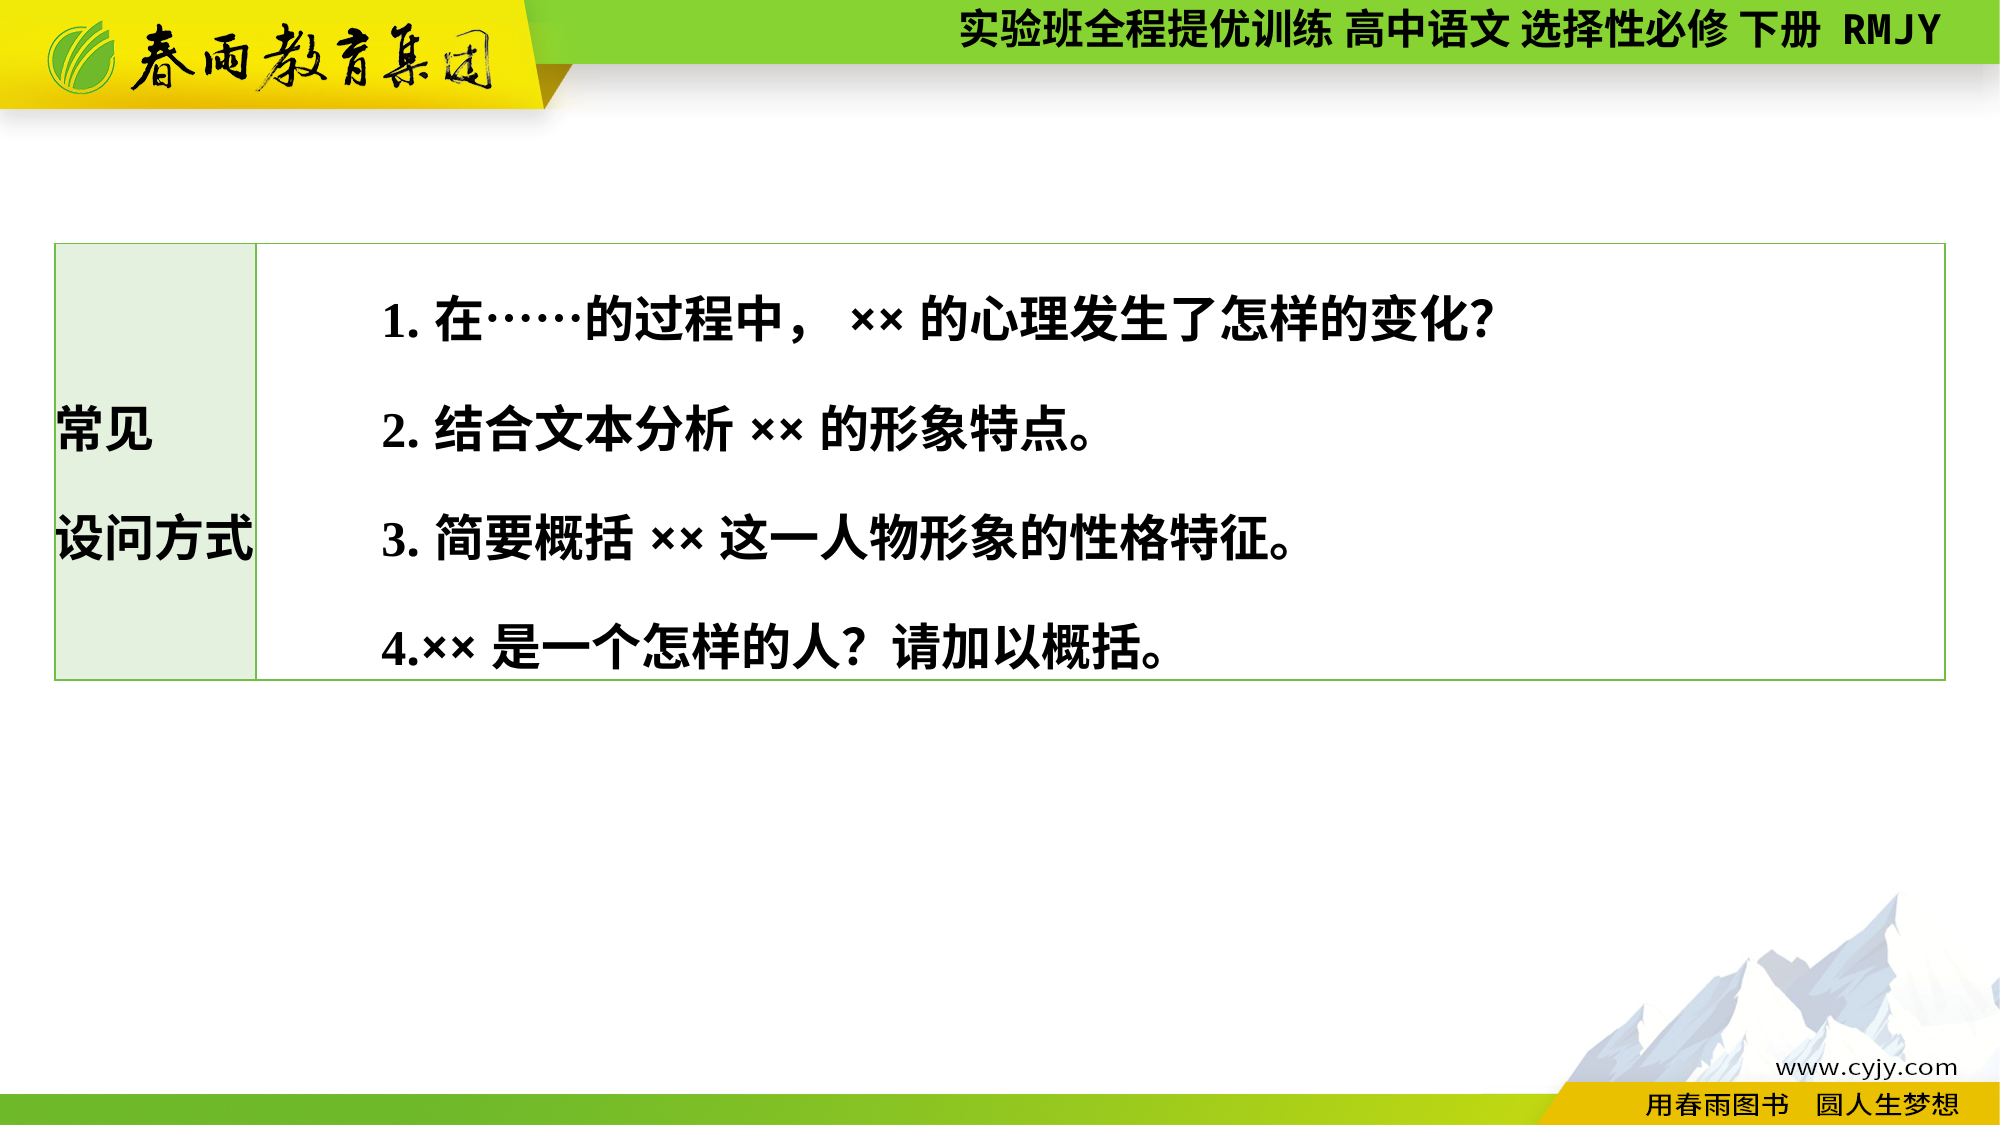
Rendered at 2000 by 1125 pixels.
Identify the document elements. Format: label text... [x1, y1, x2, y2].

picture [0, 0, 2000, 1125]
table_header 1.在……的过程中，××的心理发生了怎样的变化？ 2.结合文本分析××的形象特点。 3.简要概括××这一人物形象的性格特征。 4.××是一个怎样的人？请加以概括。 [257, 244, 1944, 679]
table_header 常见 设问方式 [56, 244, 255, 679]
